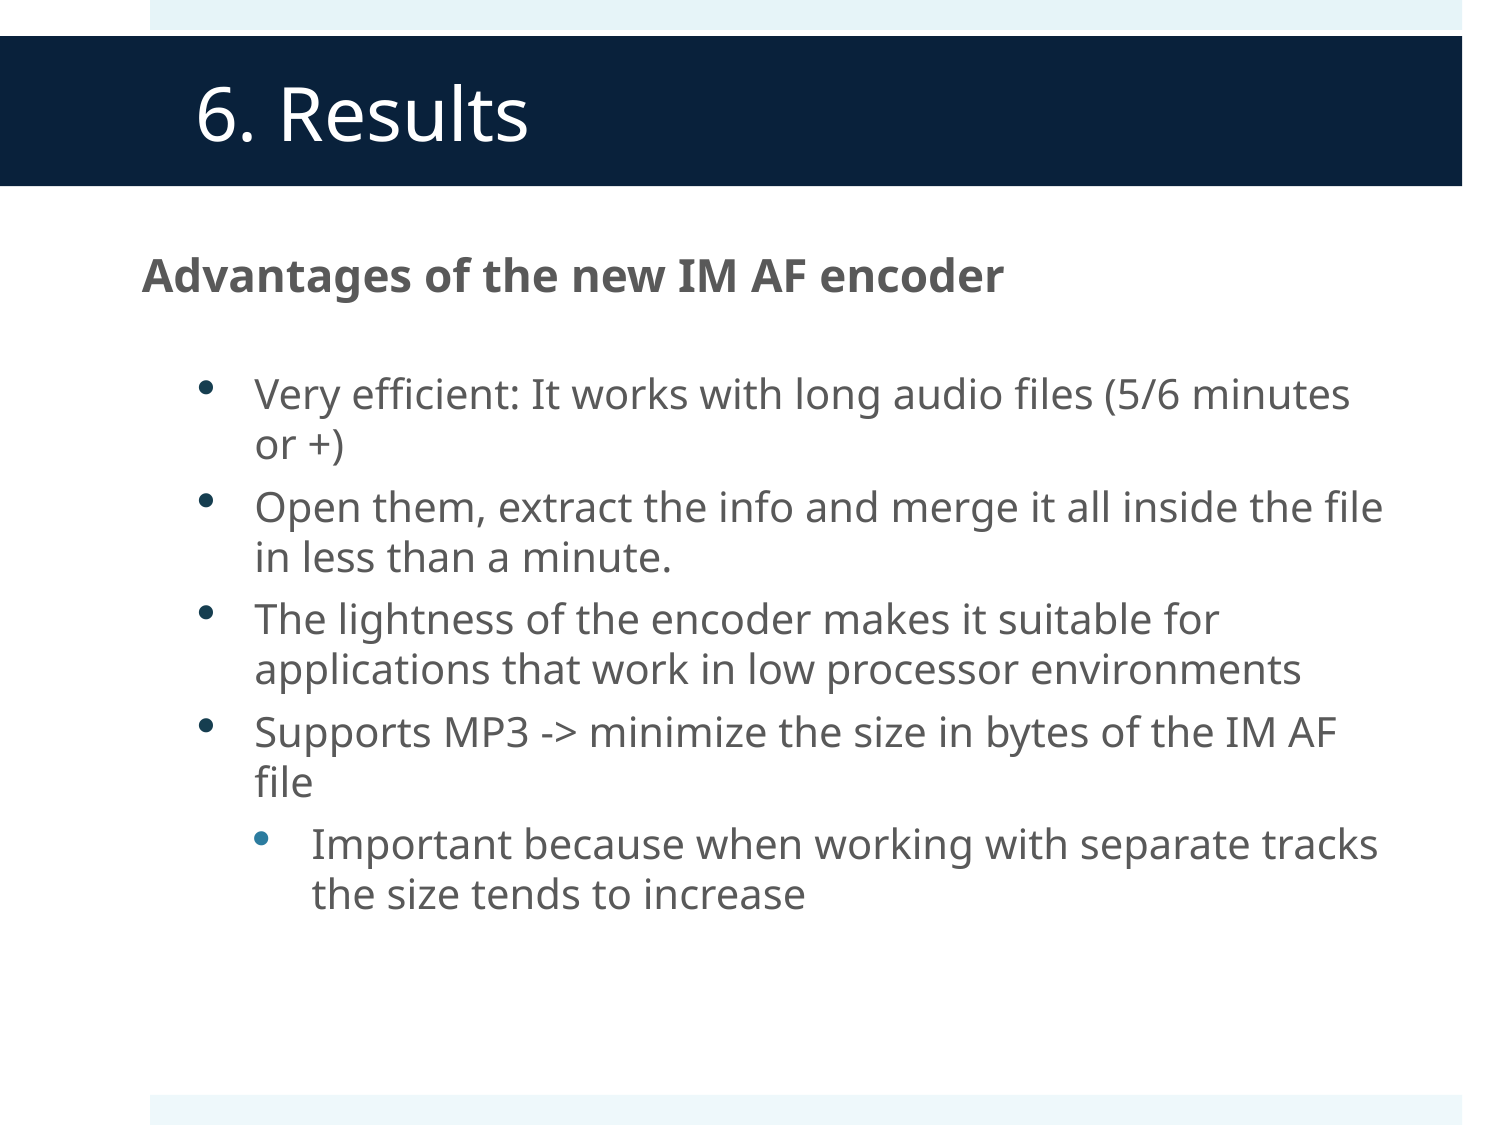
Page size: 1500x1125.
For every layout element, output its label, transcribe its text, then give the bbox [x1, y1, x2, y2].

title 6. Results [0, 36, 1463, 187]
list Advantages of the new IM AF encoder Very efficient: It works with long audio files (5/6 minutes or +) Open them, extract the info and merge it all inside the file in less than a minute. The lightness of the encoder makes it suitable for applications that work in low processor environments Supports MP3 -> minimize the size in bytes of the IM AF file Important because when working with separate tracks the size tends to increase [126, 238, 1407, 972]
